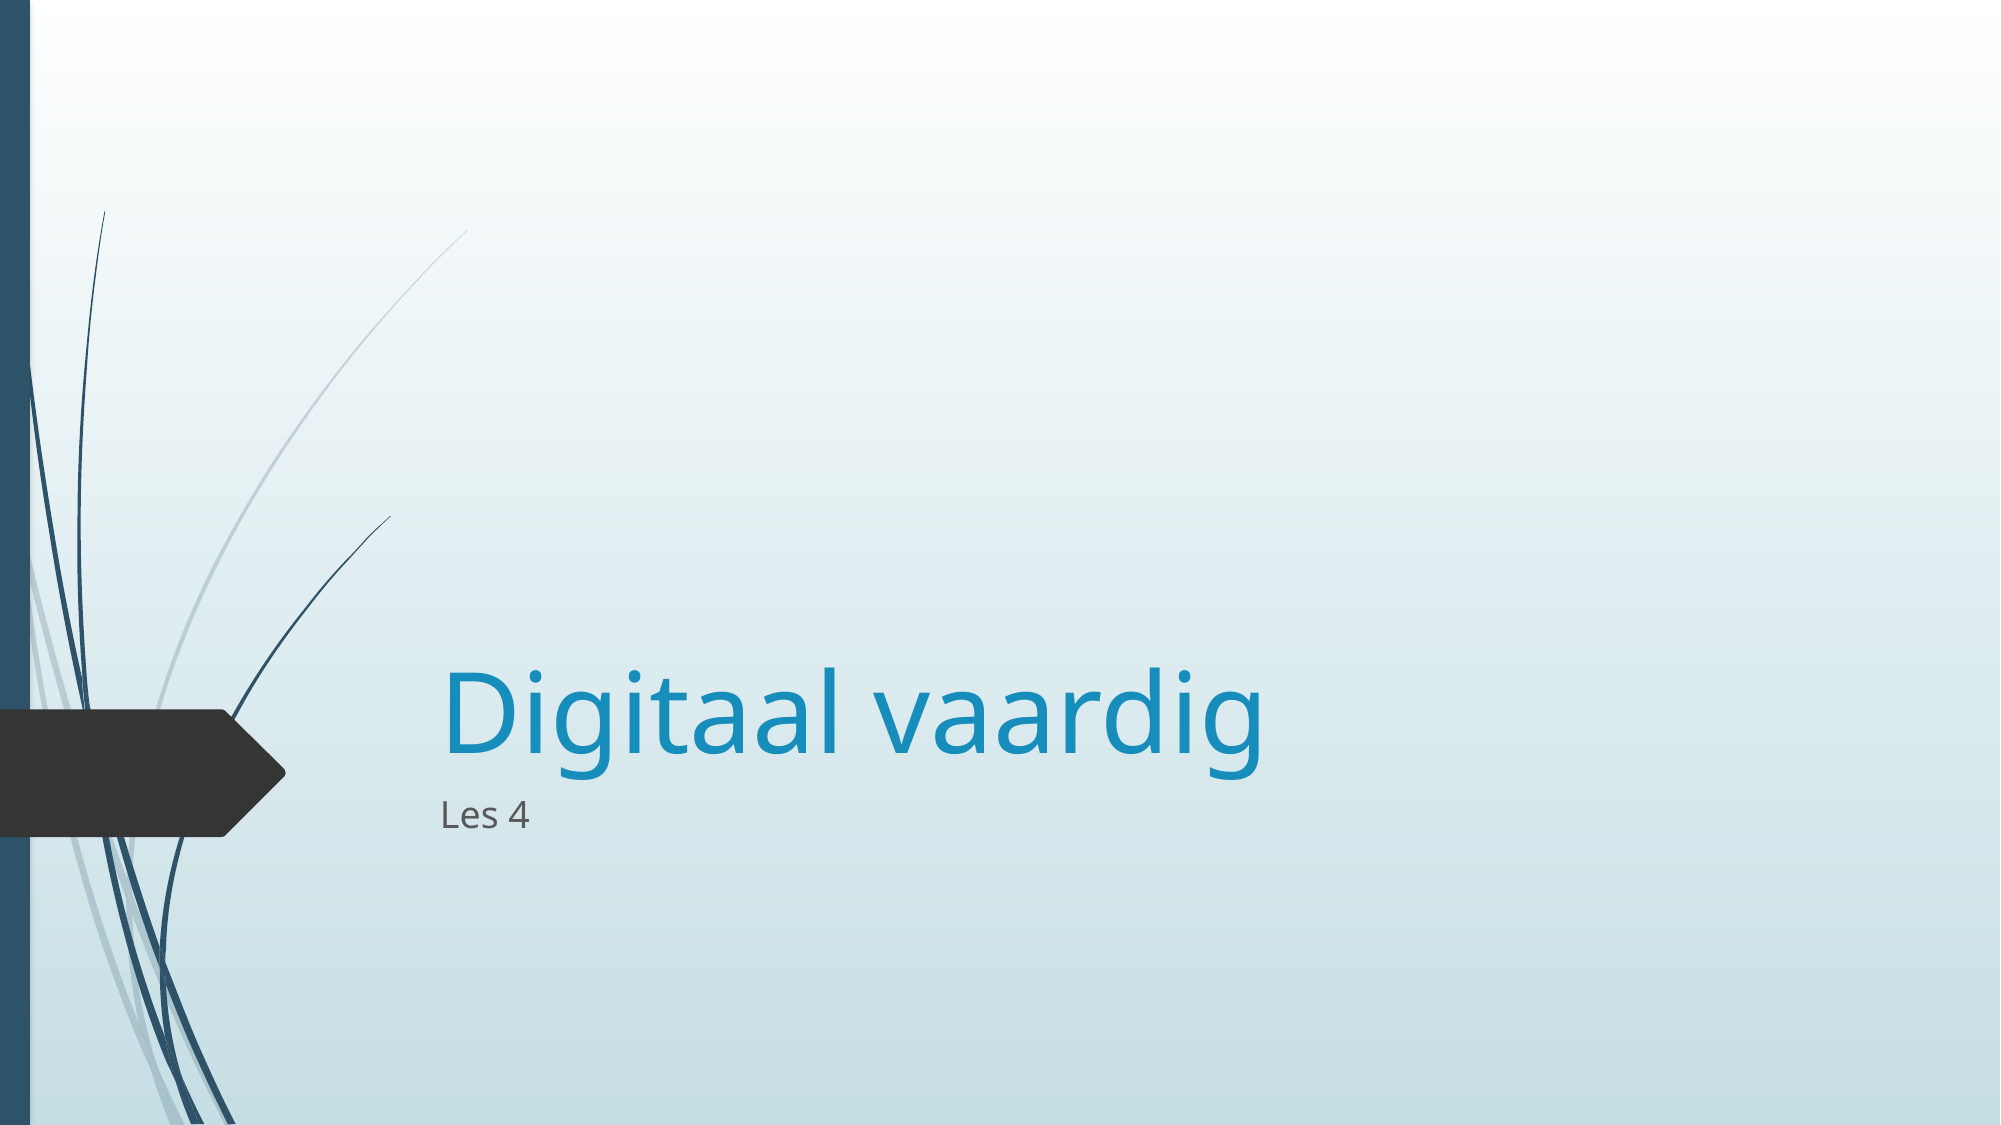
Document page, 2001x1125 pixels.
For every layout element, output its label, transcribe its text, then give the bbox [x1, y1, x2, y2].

title Digitaal vaardig [424, 412, 1888, 783]
subtitle Les 4 [424, 783, 1888, 969]
